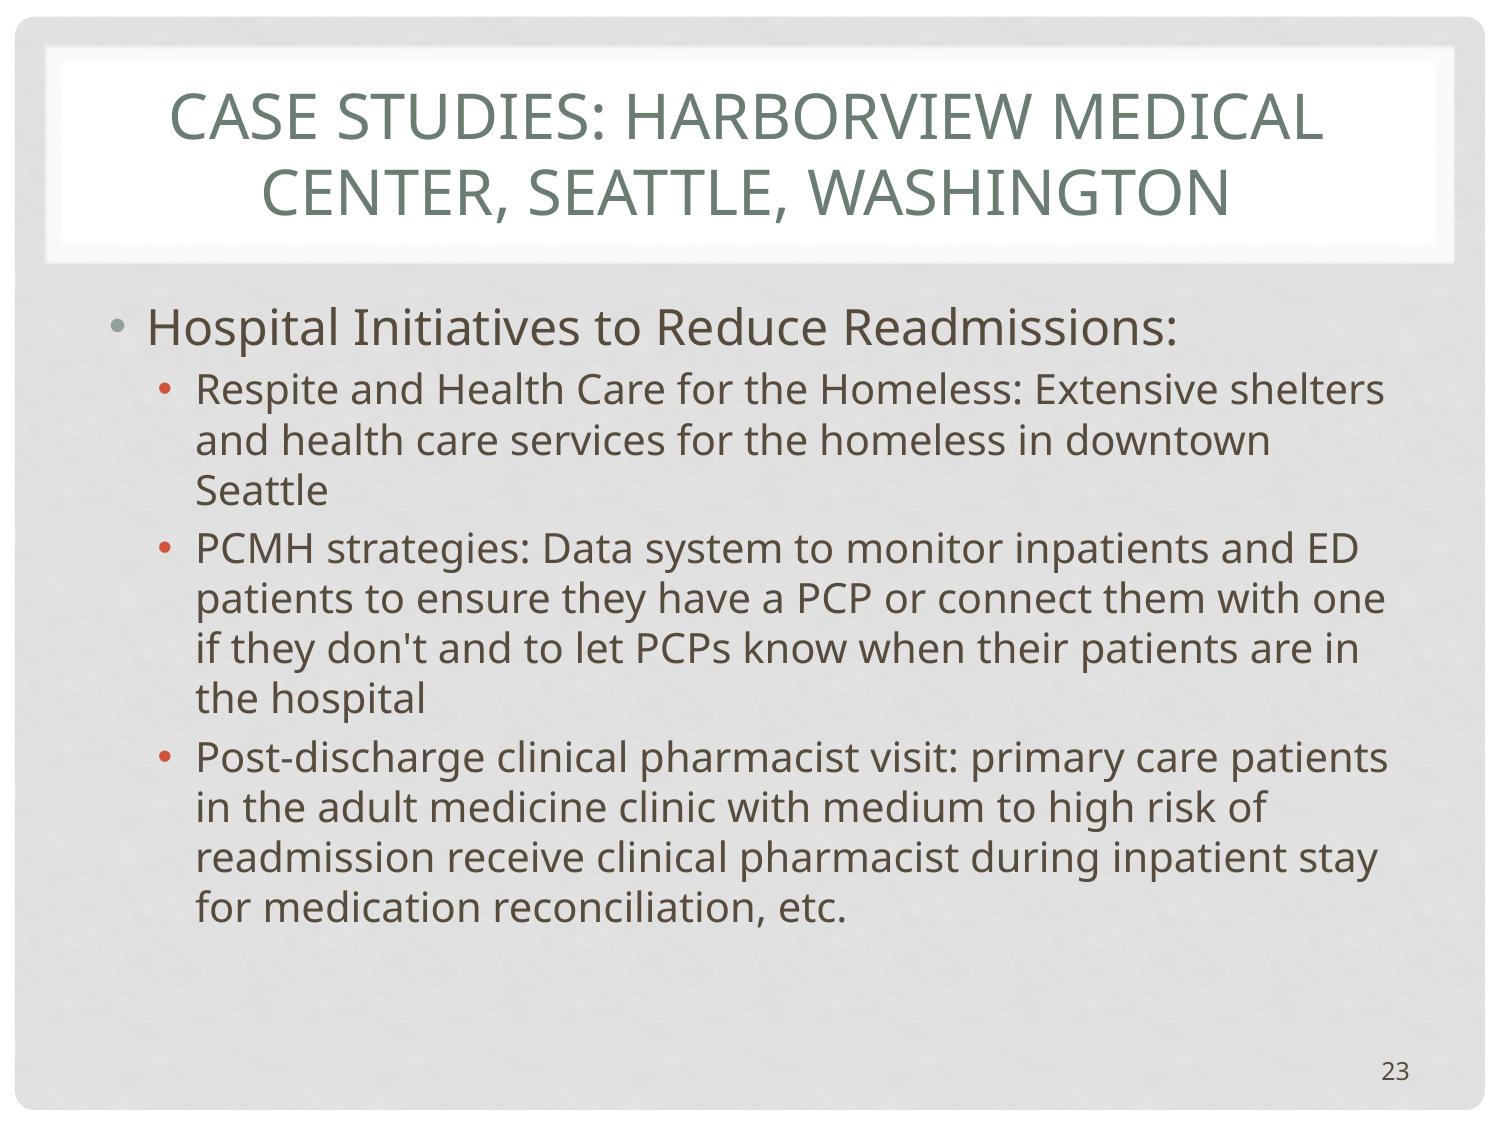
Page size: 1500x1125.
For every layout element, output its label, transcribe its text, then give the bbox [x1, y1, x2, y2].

title Case studies: Harborview Medical center, Seattle, Washington [69, 66, 1425, 238]
list Hospital Initiatives to Reduce Readmissions: Respite and Health Care for the Homeless: Extensive shelters and health care services for the homeless in downtown Seattle PCMH strategies: Data system to monitor inpatients and ED patients to ensure they have a PCP or connect them with one if they don't and to let PCPs know when their patients are in the hospital Post-discharge clinical pharmacist visit: primary care patients in the adult medicine clinic with medium to high risk of readmission receive clinical pharmacist during inpatient stay for medication reconciliation, etc. [75, 287, 1425, 1005]
slide_number 23 [1074, 1042, 1425, 1103]
